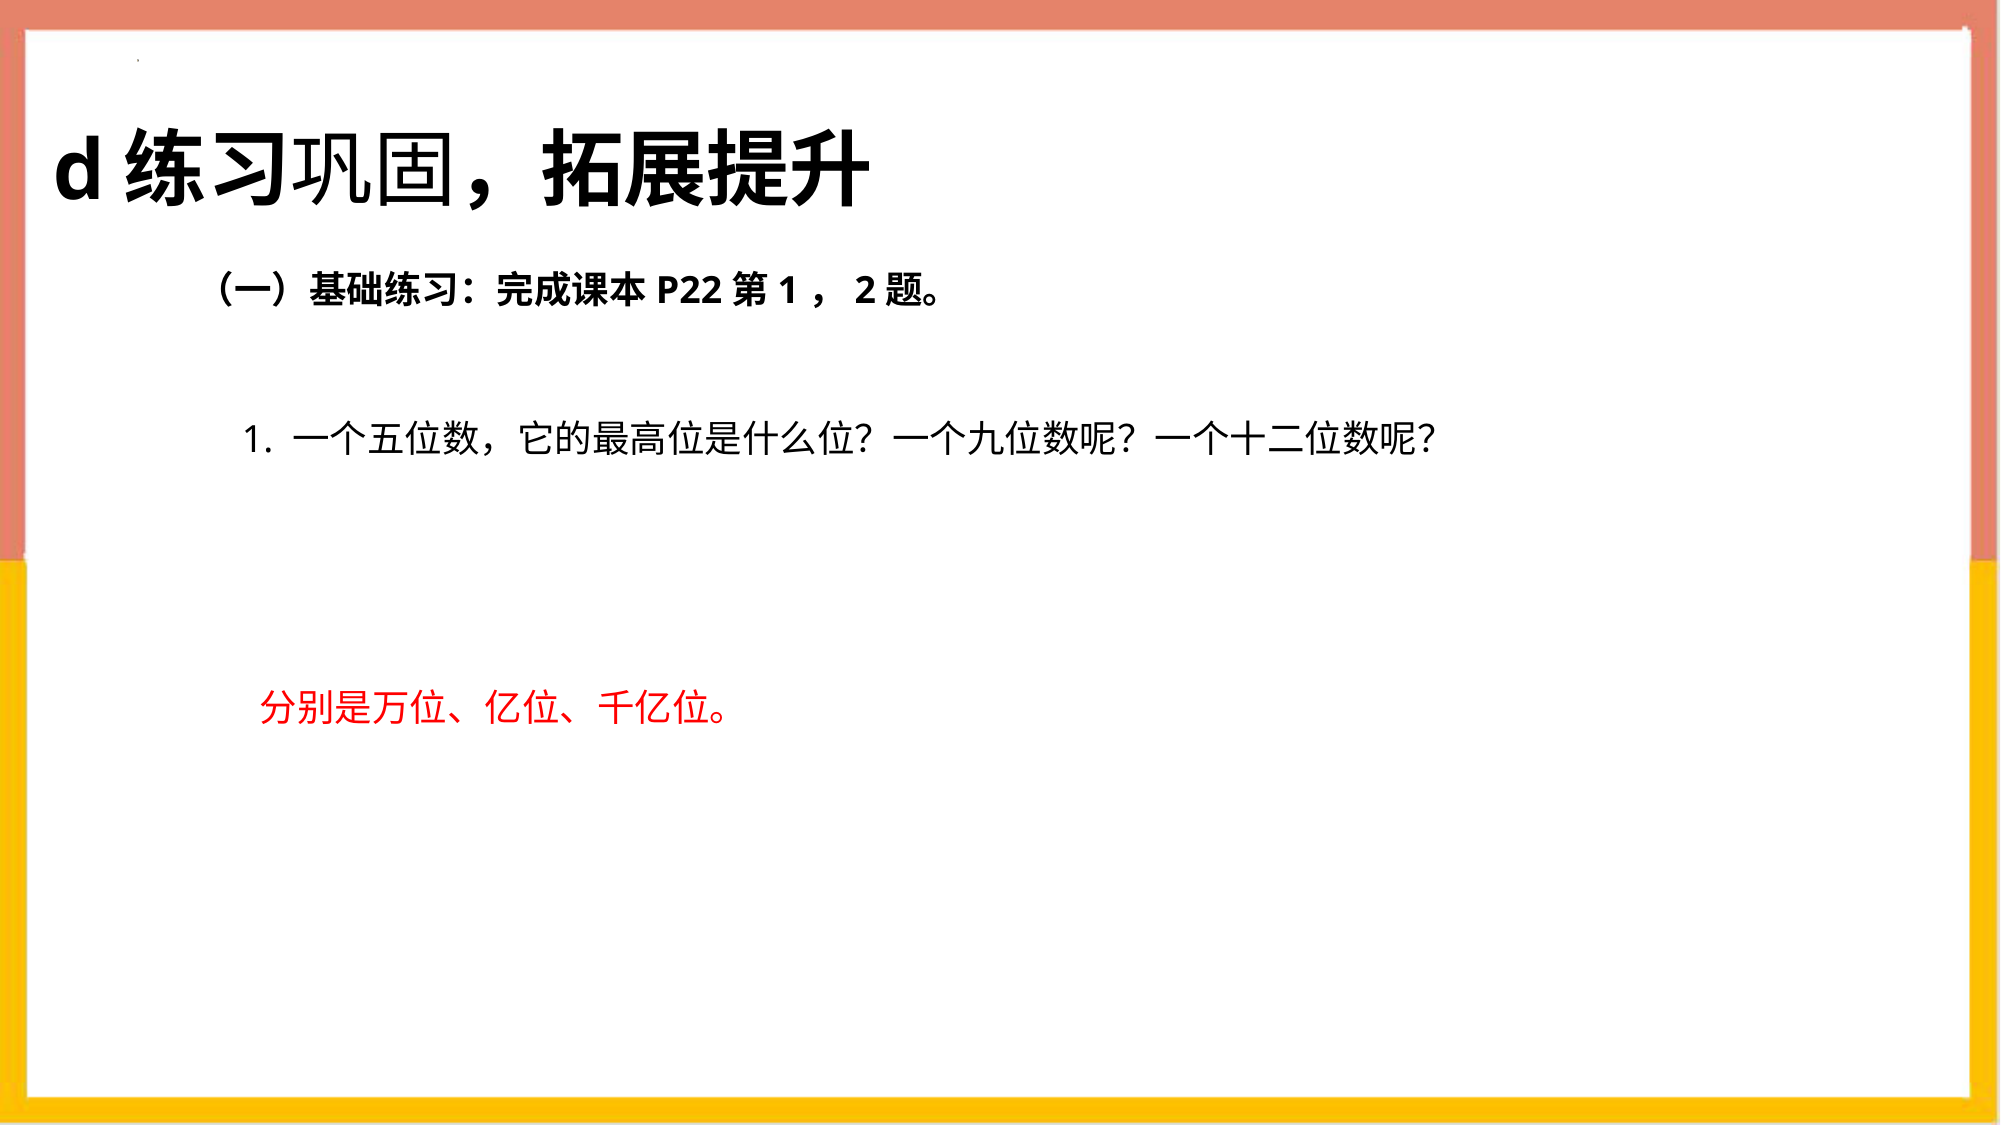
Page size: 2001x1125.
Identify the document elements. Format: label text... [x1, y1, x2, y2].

title d练习巩固，拓展提升 [38, 96, 1045, 236]
text_box 分别是万位、亿位、千亿位。 [245, 676, 1701, 737]
picture [0, 0, 2001, 1125]
text_box 1. 一个五位数，它的最高位是什么位？一个九位数呢？一个十二位数呢？ [227, 384, 1936, 468]
text_box （一）基础练习：完成课本P22第1，2题。 [182, 235, 1818, 318]
